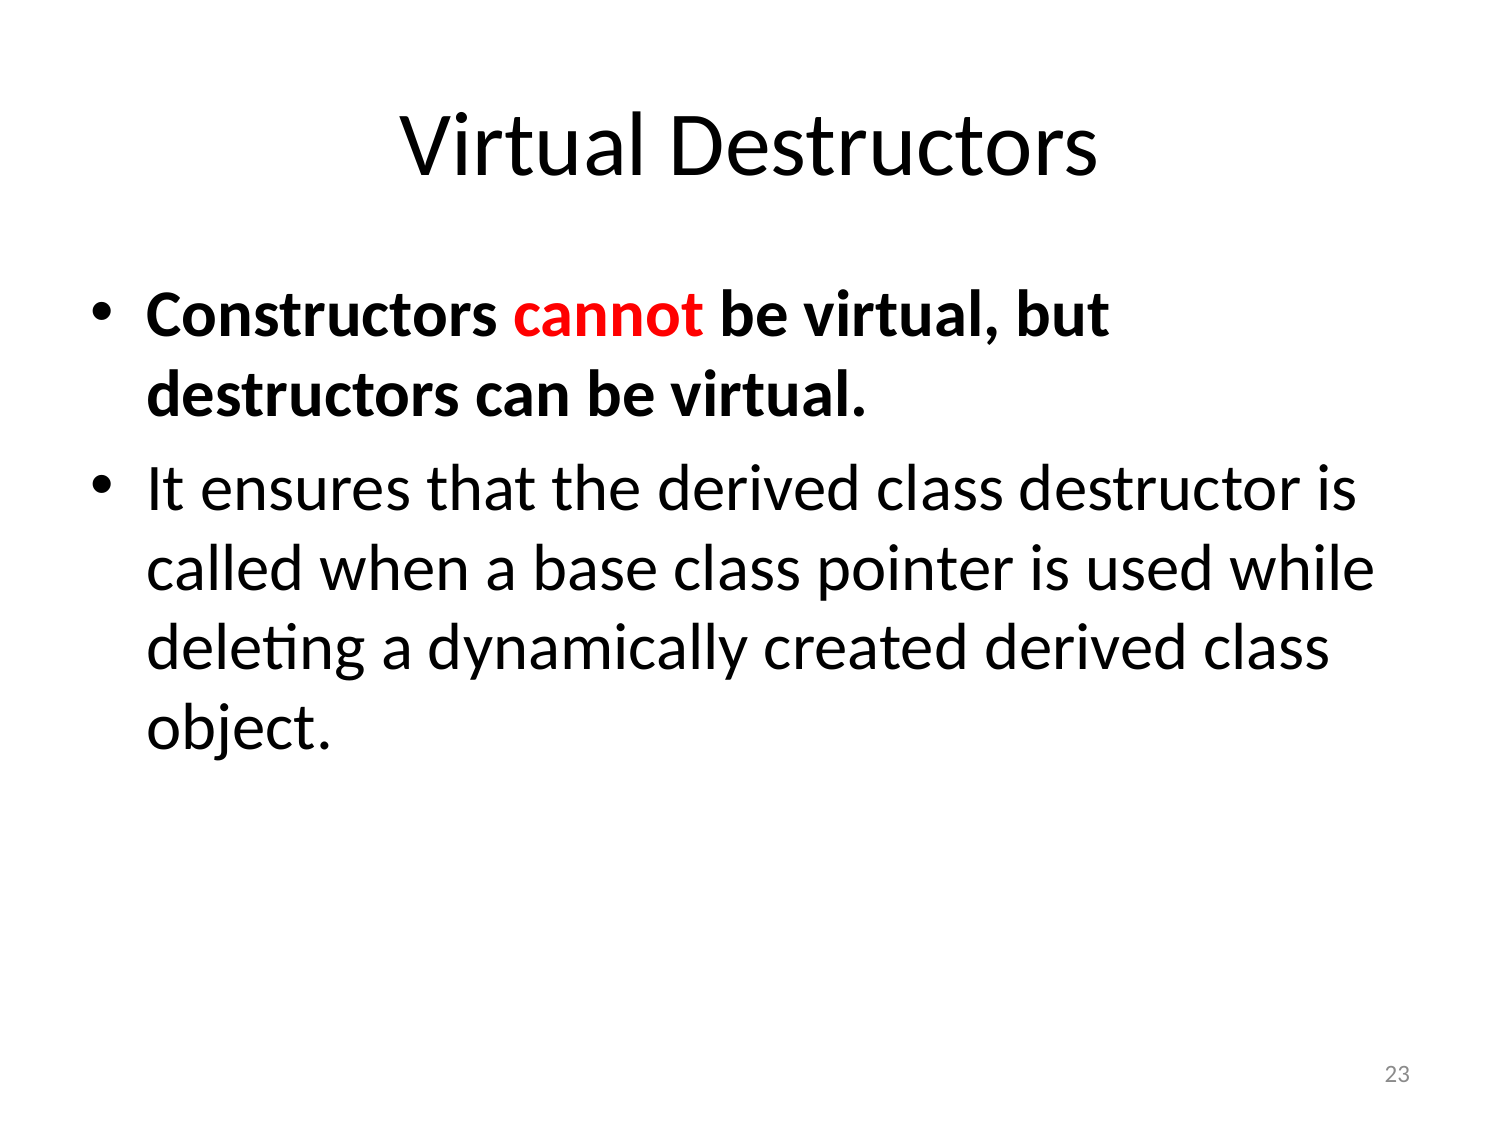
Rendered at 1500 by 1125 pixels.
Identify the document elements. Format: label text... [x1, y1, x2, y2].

list Constructors cannot be virtual, but destructors can be virtual. It ensures that the derived class destructor is called when a base class pointer is used while deleting a dynamically created derived class object. [75, 262, 1425, 1005]
title Virtual Destructors [75, 45, 1425, 233]
slide_number 23 [1074, 1042, 1425, 1103]
